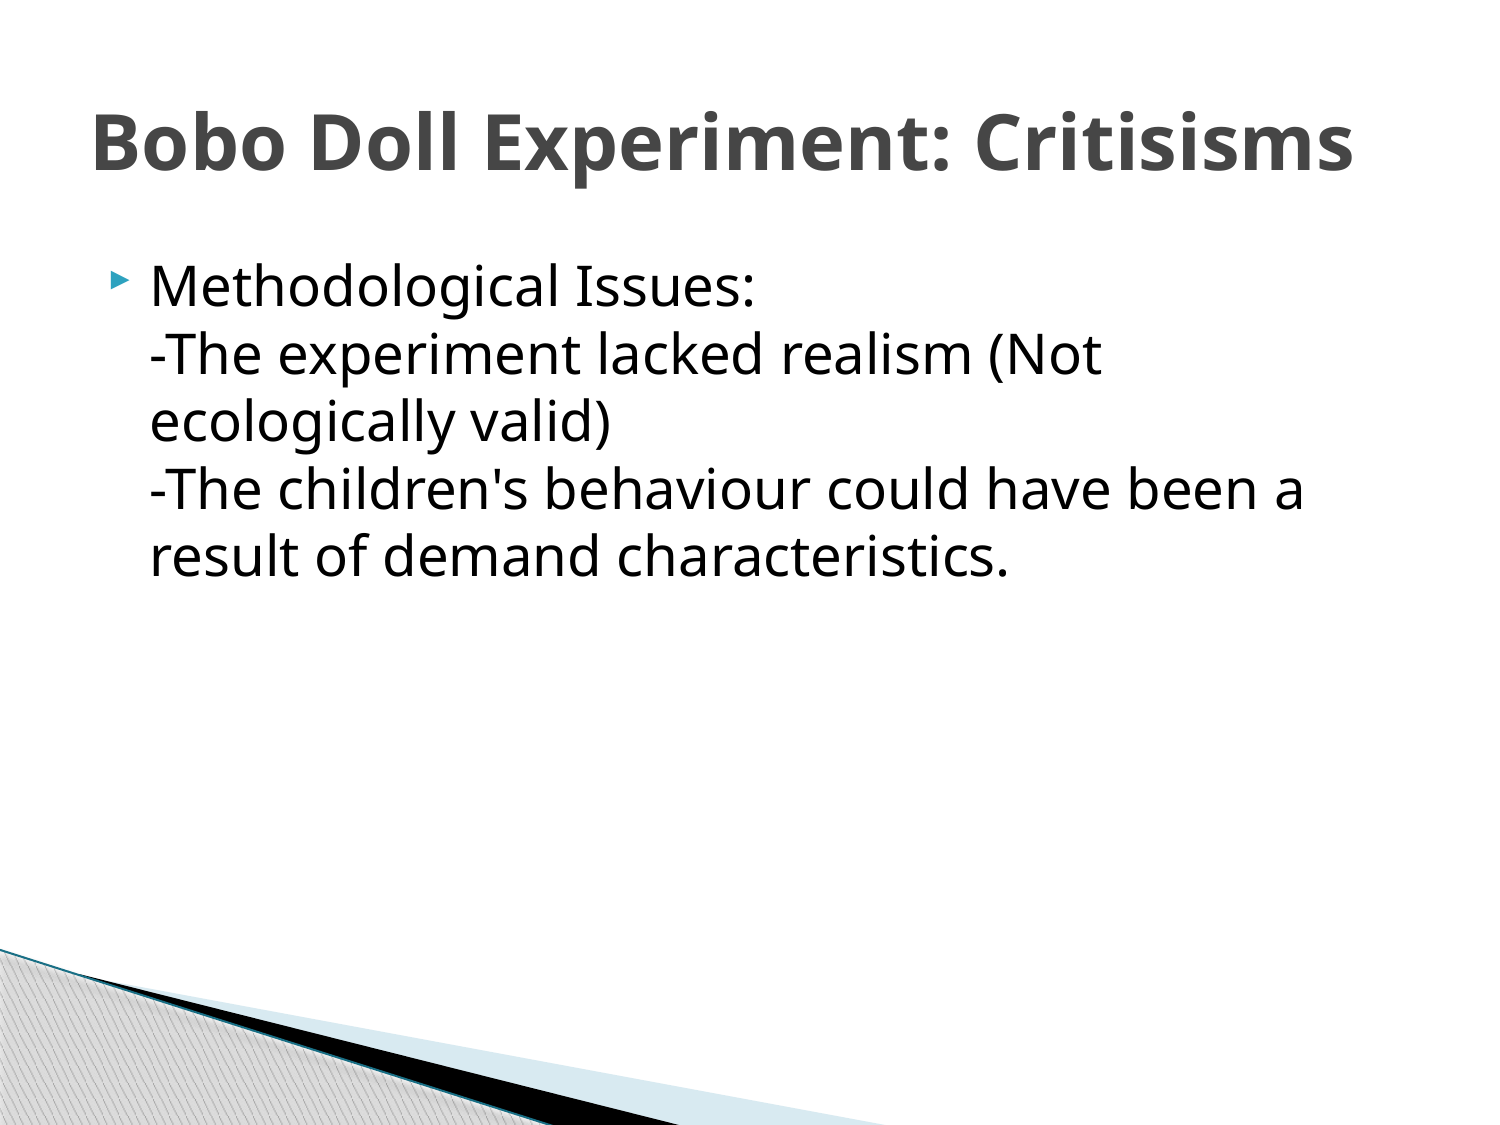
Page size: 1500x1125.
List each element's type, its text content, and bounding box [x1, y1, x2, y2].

title Bobo Doll Experiment: Critisisms [75, 45, 1425, 233]
list Methodological Issues: -The experiment lacked realism (Not ecologically valid) -The children's behaviour could have been a result of demand characteristics. [75, 243, 1425, 986]
